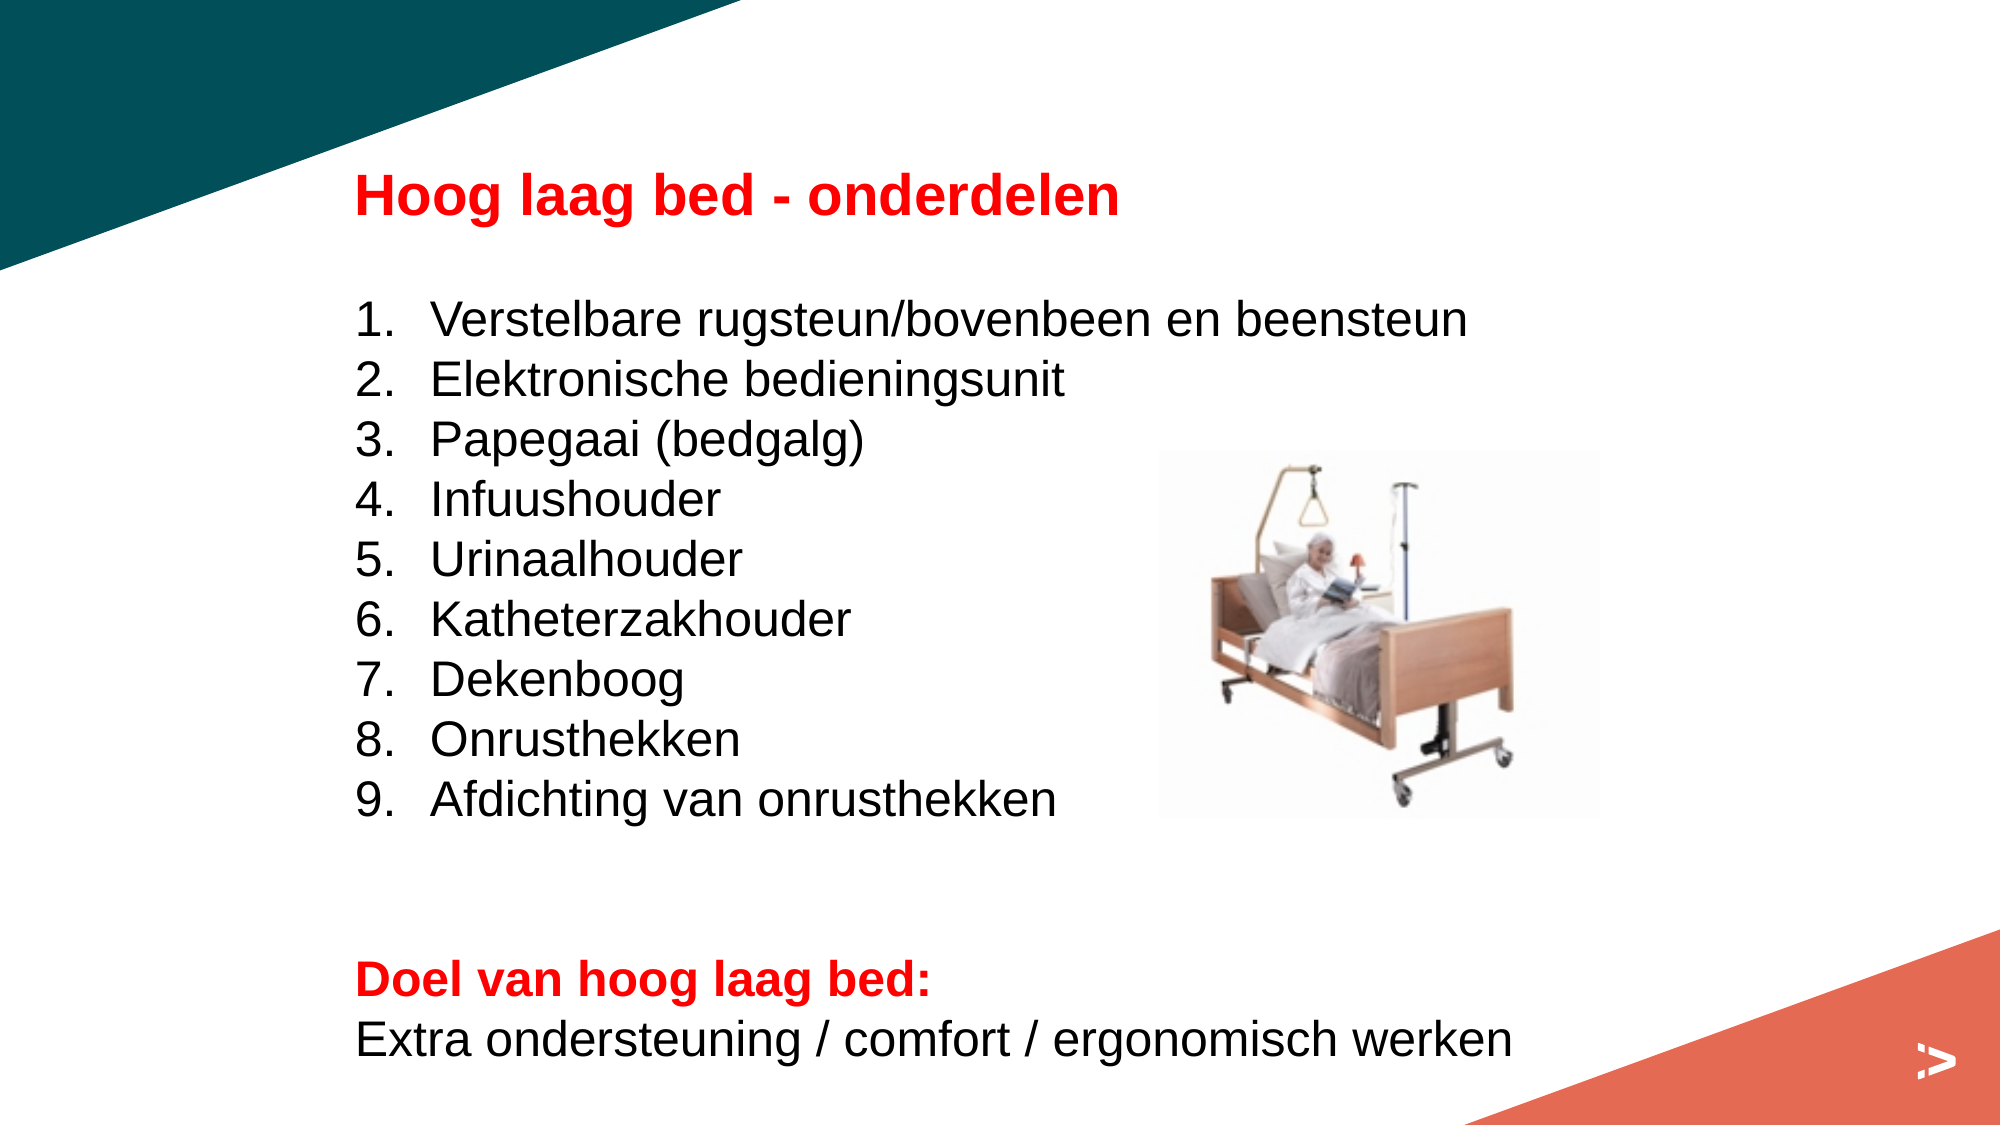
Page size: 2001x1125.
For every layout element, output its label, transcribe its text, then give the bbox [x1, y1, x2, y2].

text_box Hoog laag bed - onderdelen Verstelbare rugsteun/bovenbeen en beensteun Elektronische bedieningsunit Papegaai (bedgalg) Infuushouder Urinaalhouder Katheterzakhouder Dekenboog Onrusthekken Afdichting van onrusthekken Doel van hoog laag bed: Extra ondersteuning / comfort / ergonomisch werken [340, 149, 1555, 1125]
picture [1159, 450, 1600, 819]
